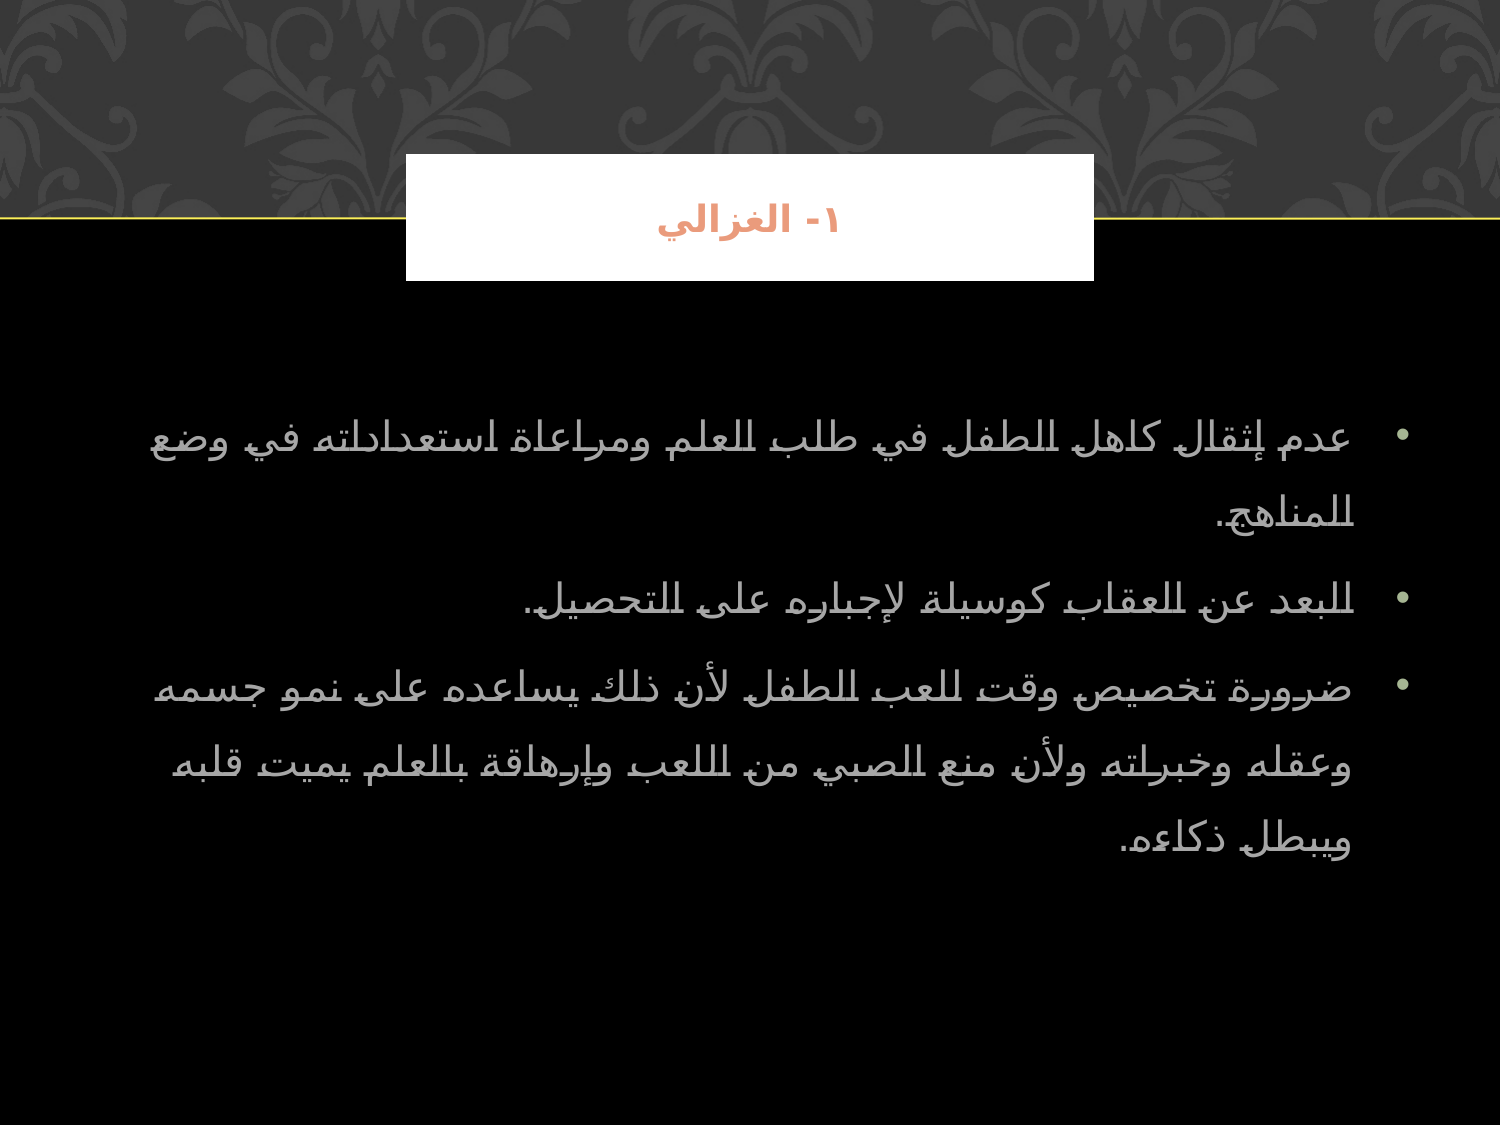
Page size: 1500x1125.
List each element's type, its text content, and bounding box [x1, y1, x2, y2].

title ١- الغزالي [406, 154, 1094, 281]
list عدم إثقال كاهل الطفل في طلب العلم ومراعاة استعداداته في وضع المناهج. البعد عن العقاب كوسيلة لإجباره على التحصيل. ضرورة تخصيص وقت للعب الطفل لأن ذلك يساعده على نمو جسمه وعقله وخبراته ولأن منع الصبي من اللعب وإرهاقة بالعلم يميت قلبه ويبطل ذكاءه. [75, 331, 1425, 1000]
